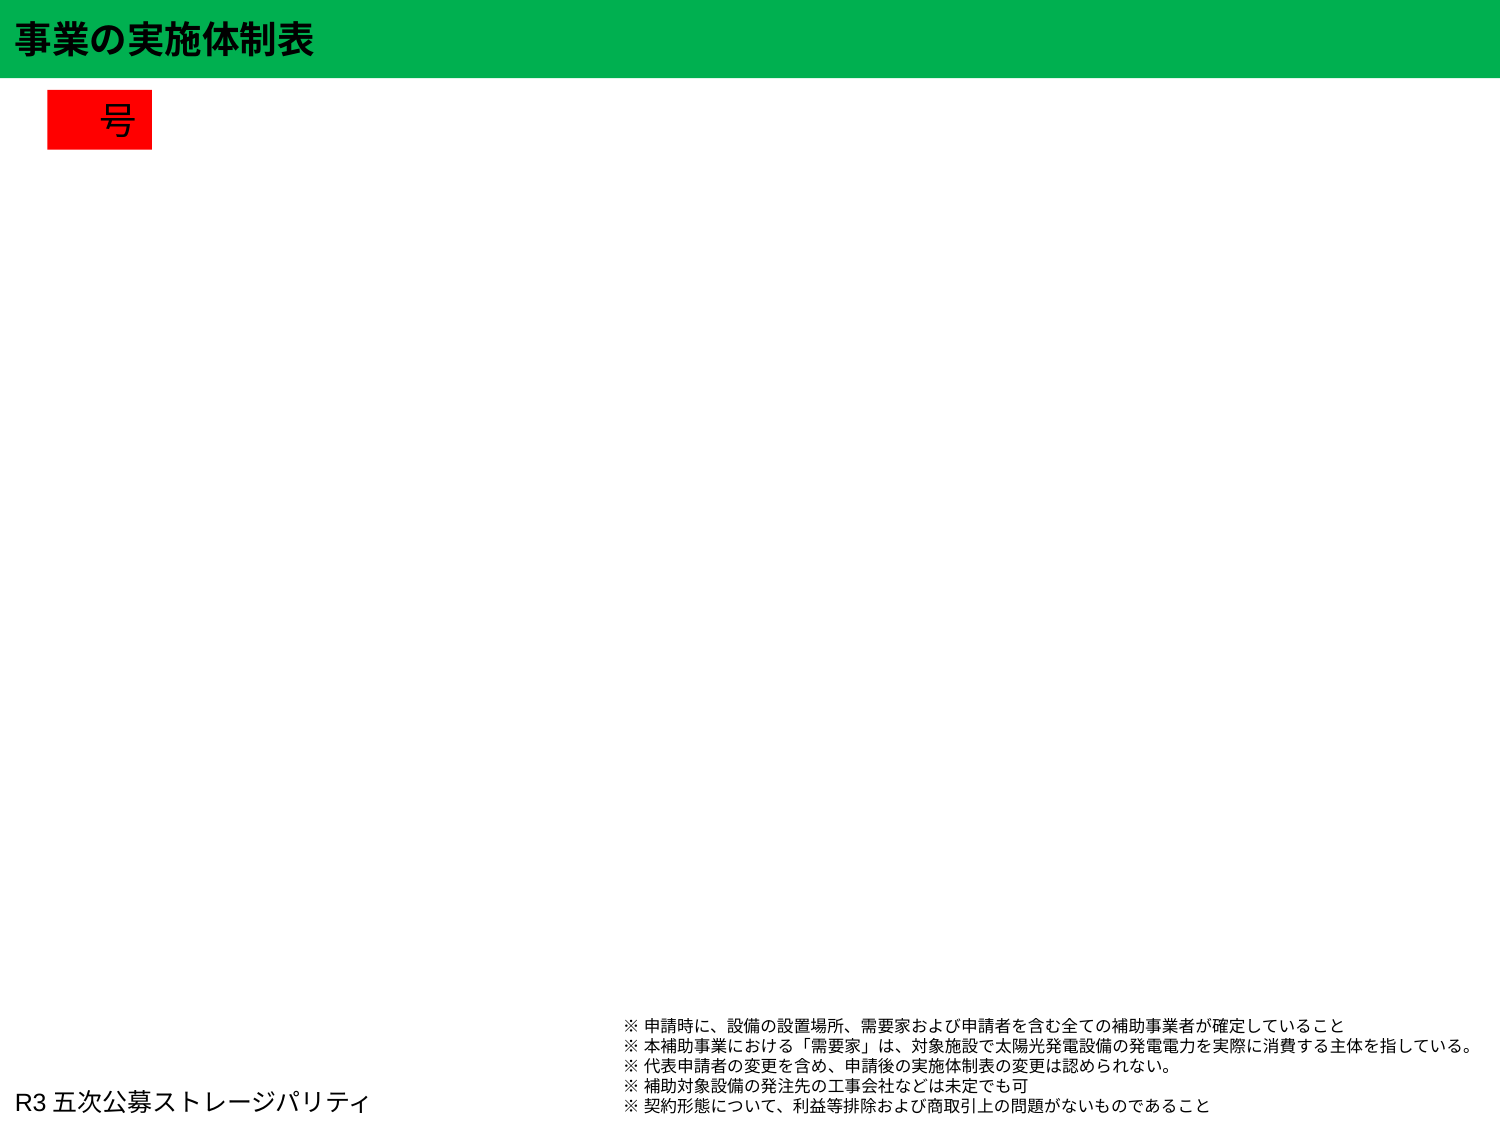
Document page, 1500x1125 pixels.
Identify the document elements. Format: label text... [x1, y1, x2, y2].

text_box 号 [47, 89, 152, 150]
